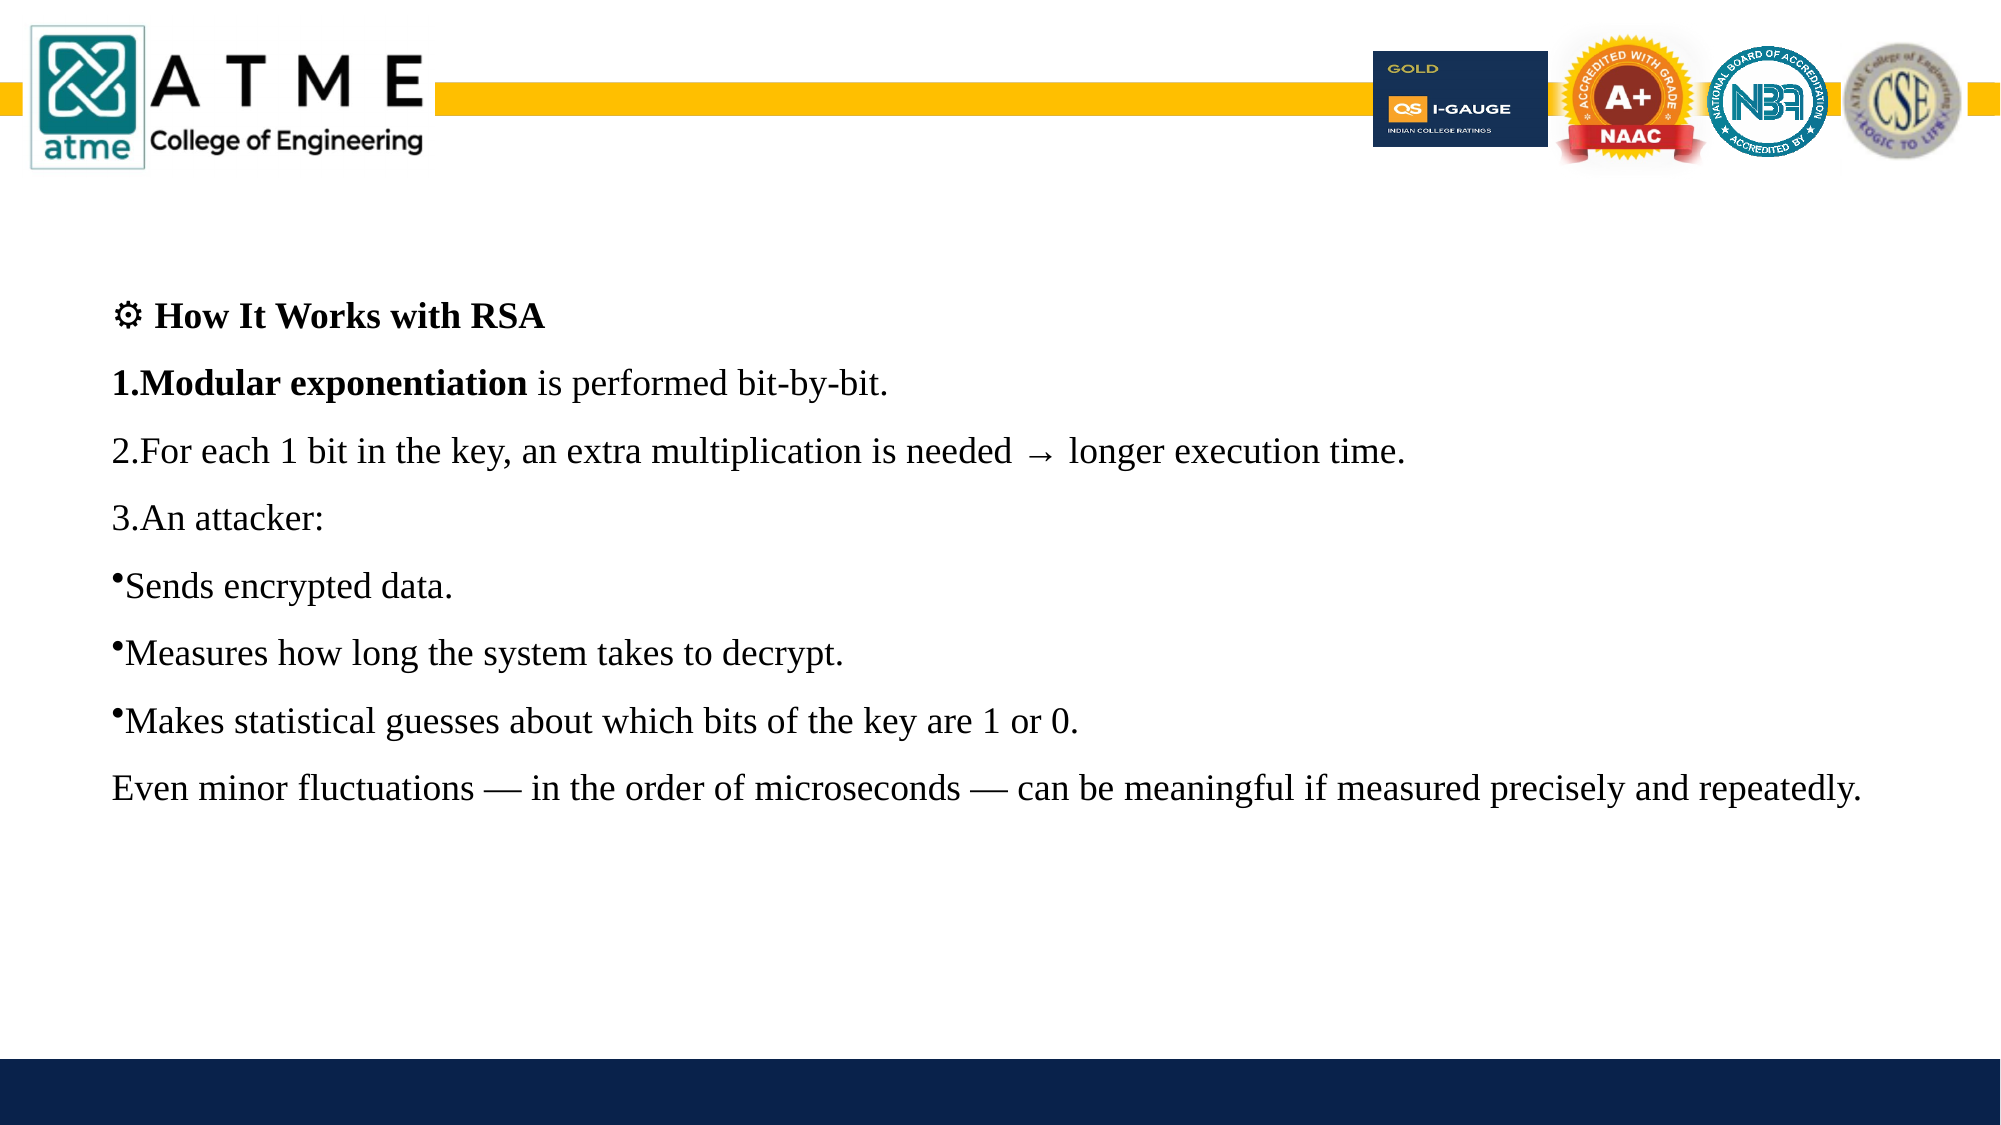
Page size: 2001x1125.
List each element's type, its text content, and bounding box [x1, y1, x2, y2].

picture [1840, 26, 1968, 176]
picture [0, 1059, 2001, 1125]
text_box ⚙️ How It Works with RSA Modular exponentiation is performed bit-by-bit. For each 1 bit in the key, an extra multiplication is needed → longer execution time. An attacker: Sends encrypted data. Measures how long the system takes to decrypt. Makes statistical guesses about which bits of the key are 1 or 0. Even minor fluctuations — in the order of microseconds — can be meaningful if measured precisely and repeatedly. [96, 260, 1903, 816]
picture [22, 15, 435, 178]
picture [1373, 20, 1828, 180]
